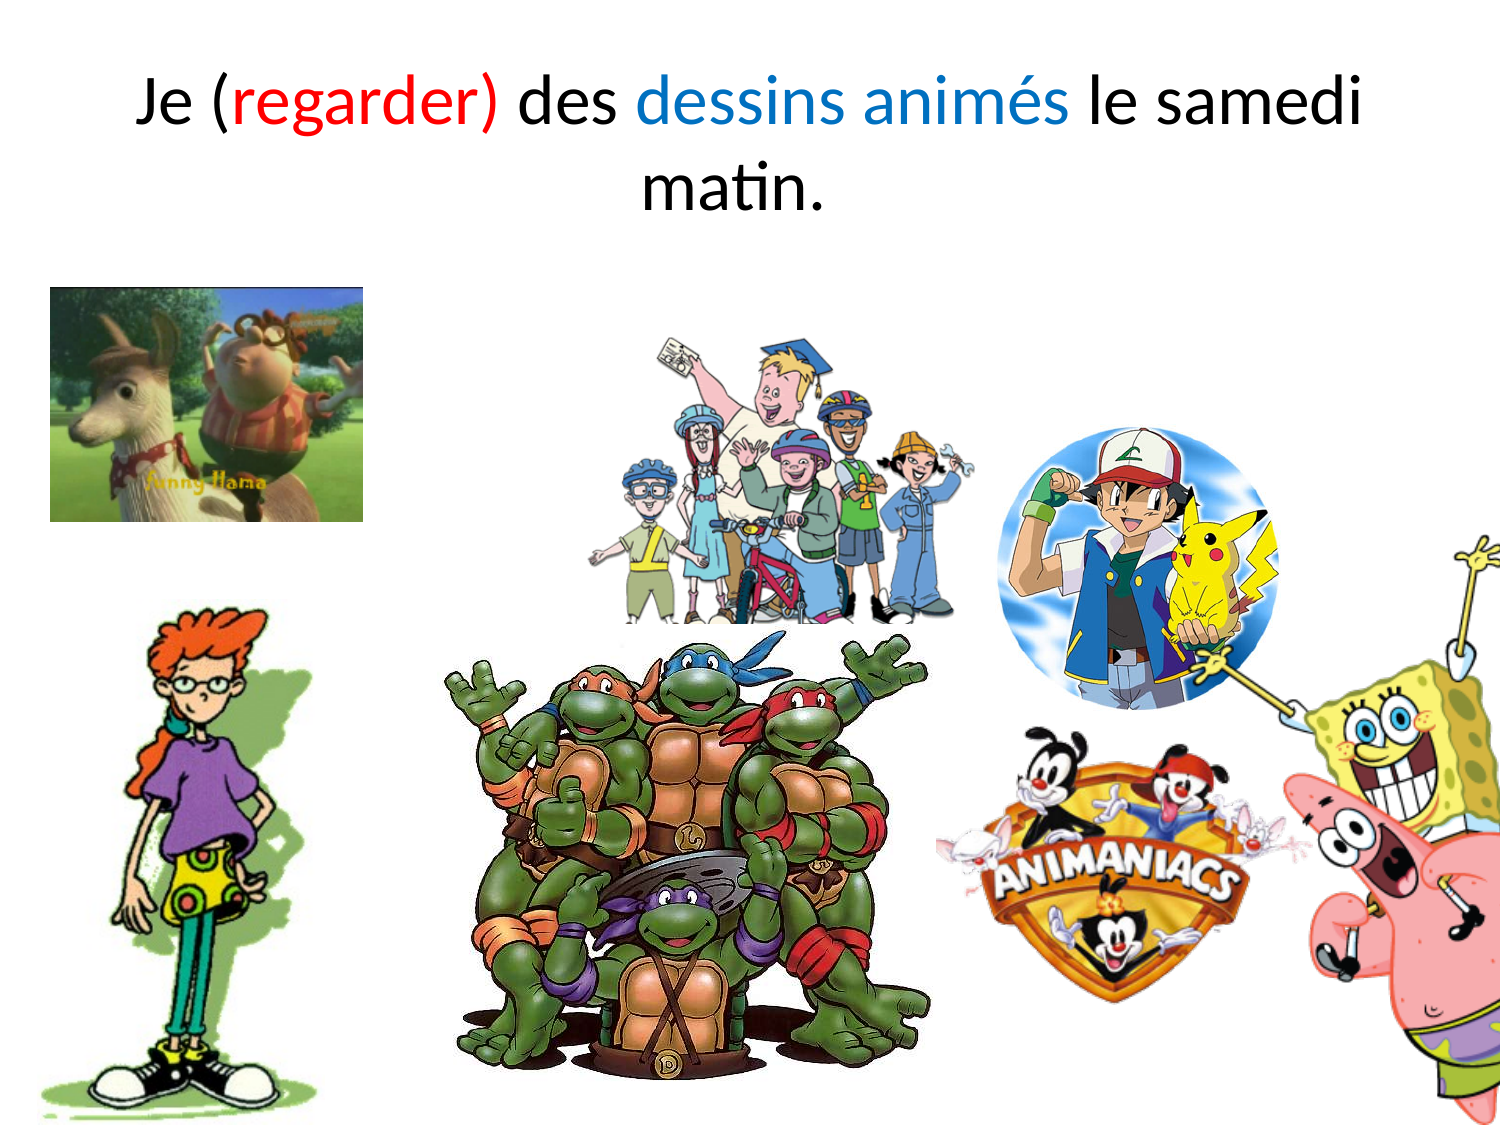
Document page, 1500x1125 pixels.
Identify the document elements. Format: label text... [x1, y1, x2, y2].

title Je (regarder) des dessins animés le samedi matin. [75, 45, 1425, 233]
picture [37, 599, 326, 1125]
picture [49, 287, 363, 523]
picture [437, 299, 1500, 1125]
